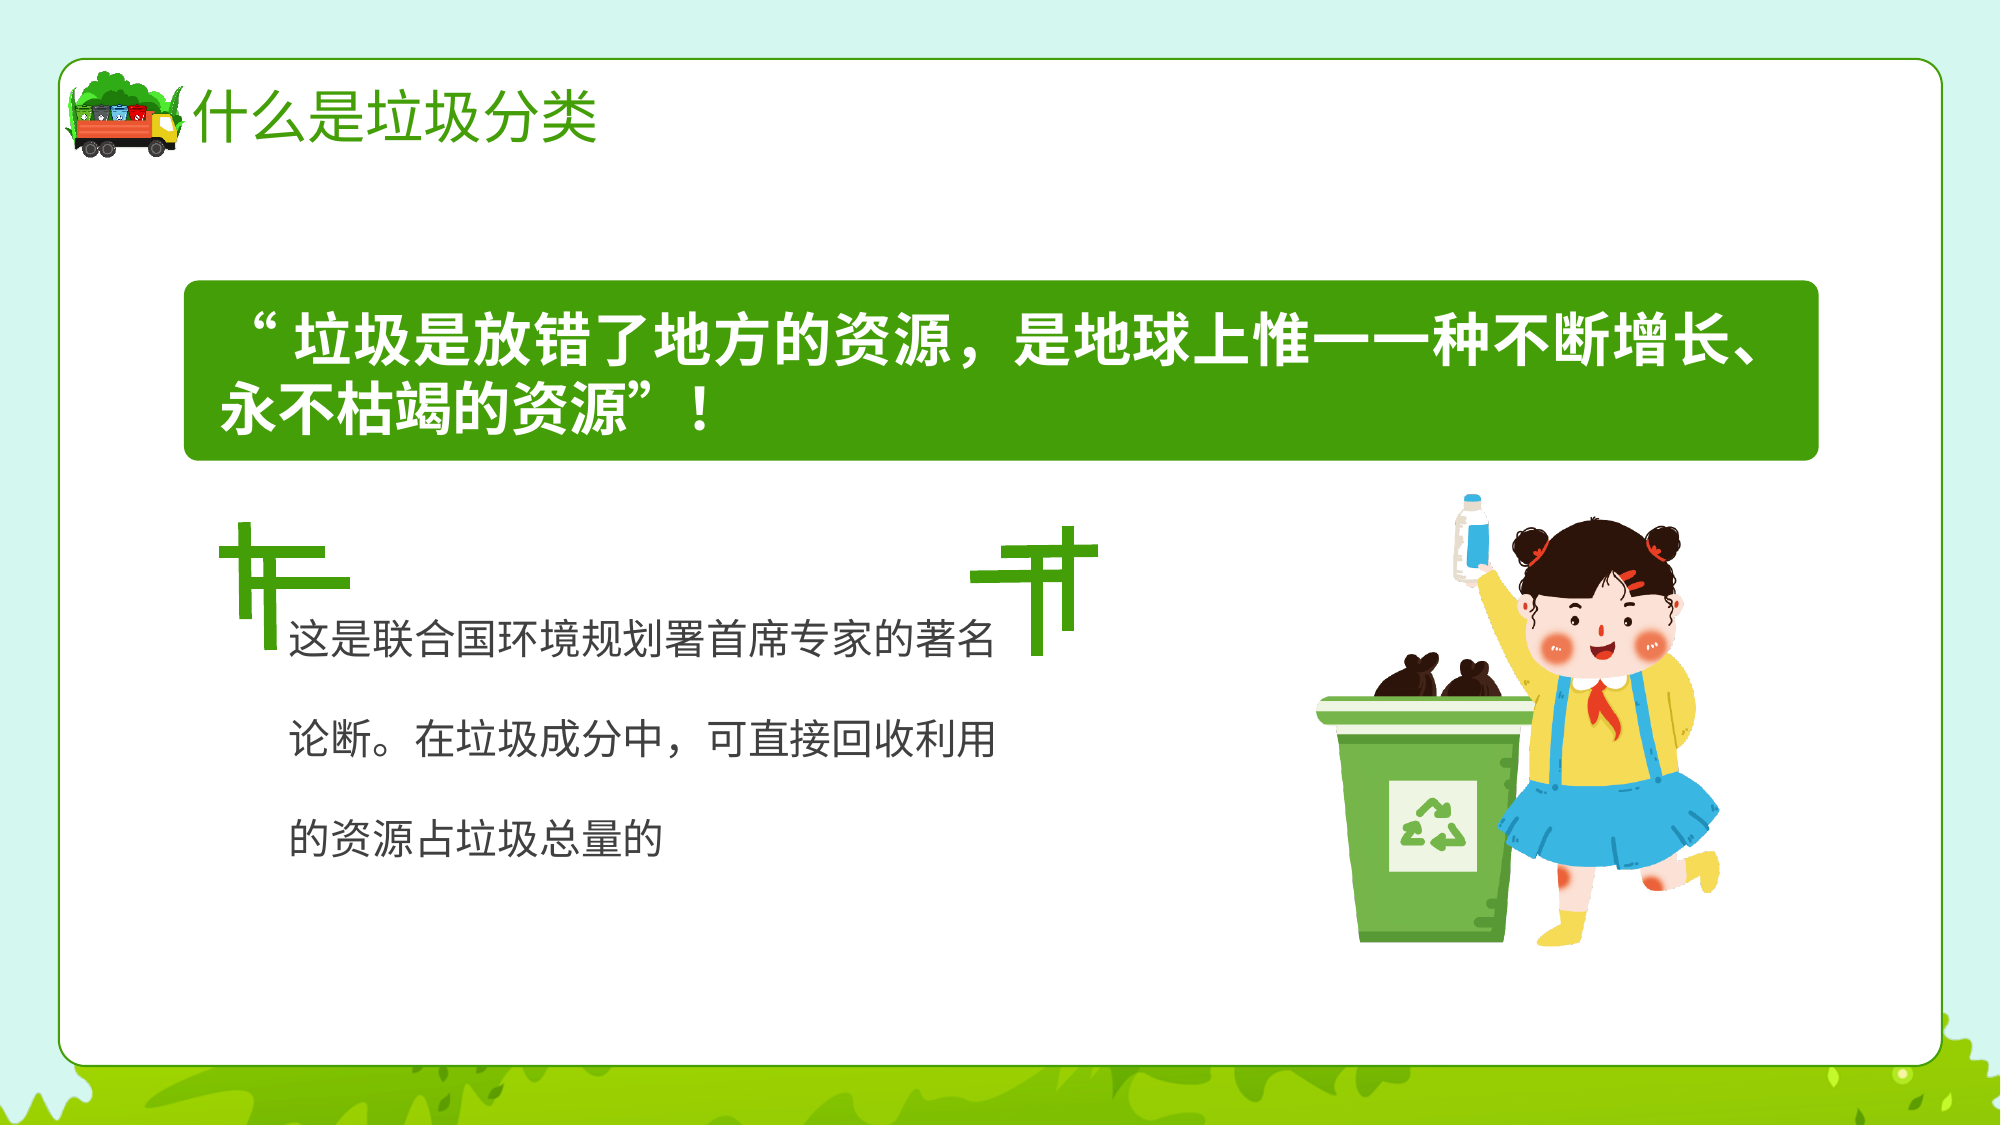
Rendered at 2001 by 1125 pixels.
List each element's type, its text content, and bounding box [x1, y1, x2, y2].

text_box “垃圾是放错了地方的资源，是地球上惟一一种不断增长、永不枯竭的资源”！ [208, 296, 1803, 449]
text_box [968, 527, 1100, 655]
text_box 这是联合国环境规划署首席专家的著名论断。在垃圾成分中，可直接回收利用的资源占垃圾总量的 [274, 555, 1054, 870]
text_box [219, 522, 350, 650]
text_box 什么是垃圾分类 [176, 73, 614, 158]
text_box [182, 279, 1820, 462]
picture [0, 0, 2001, 1125]
